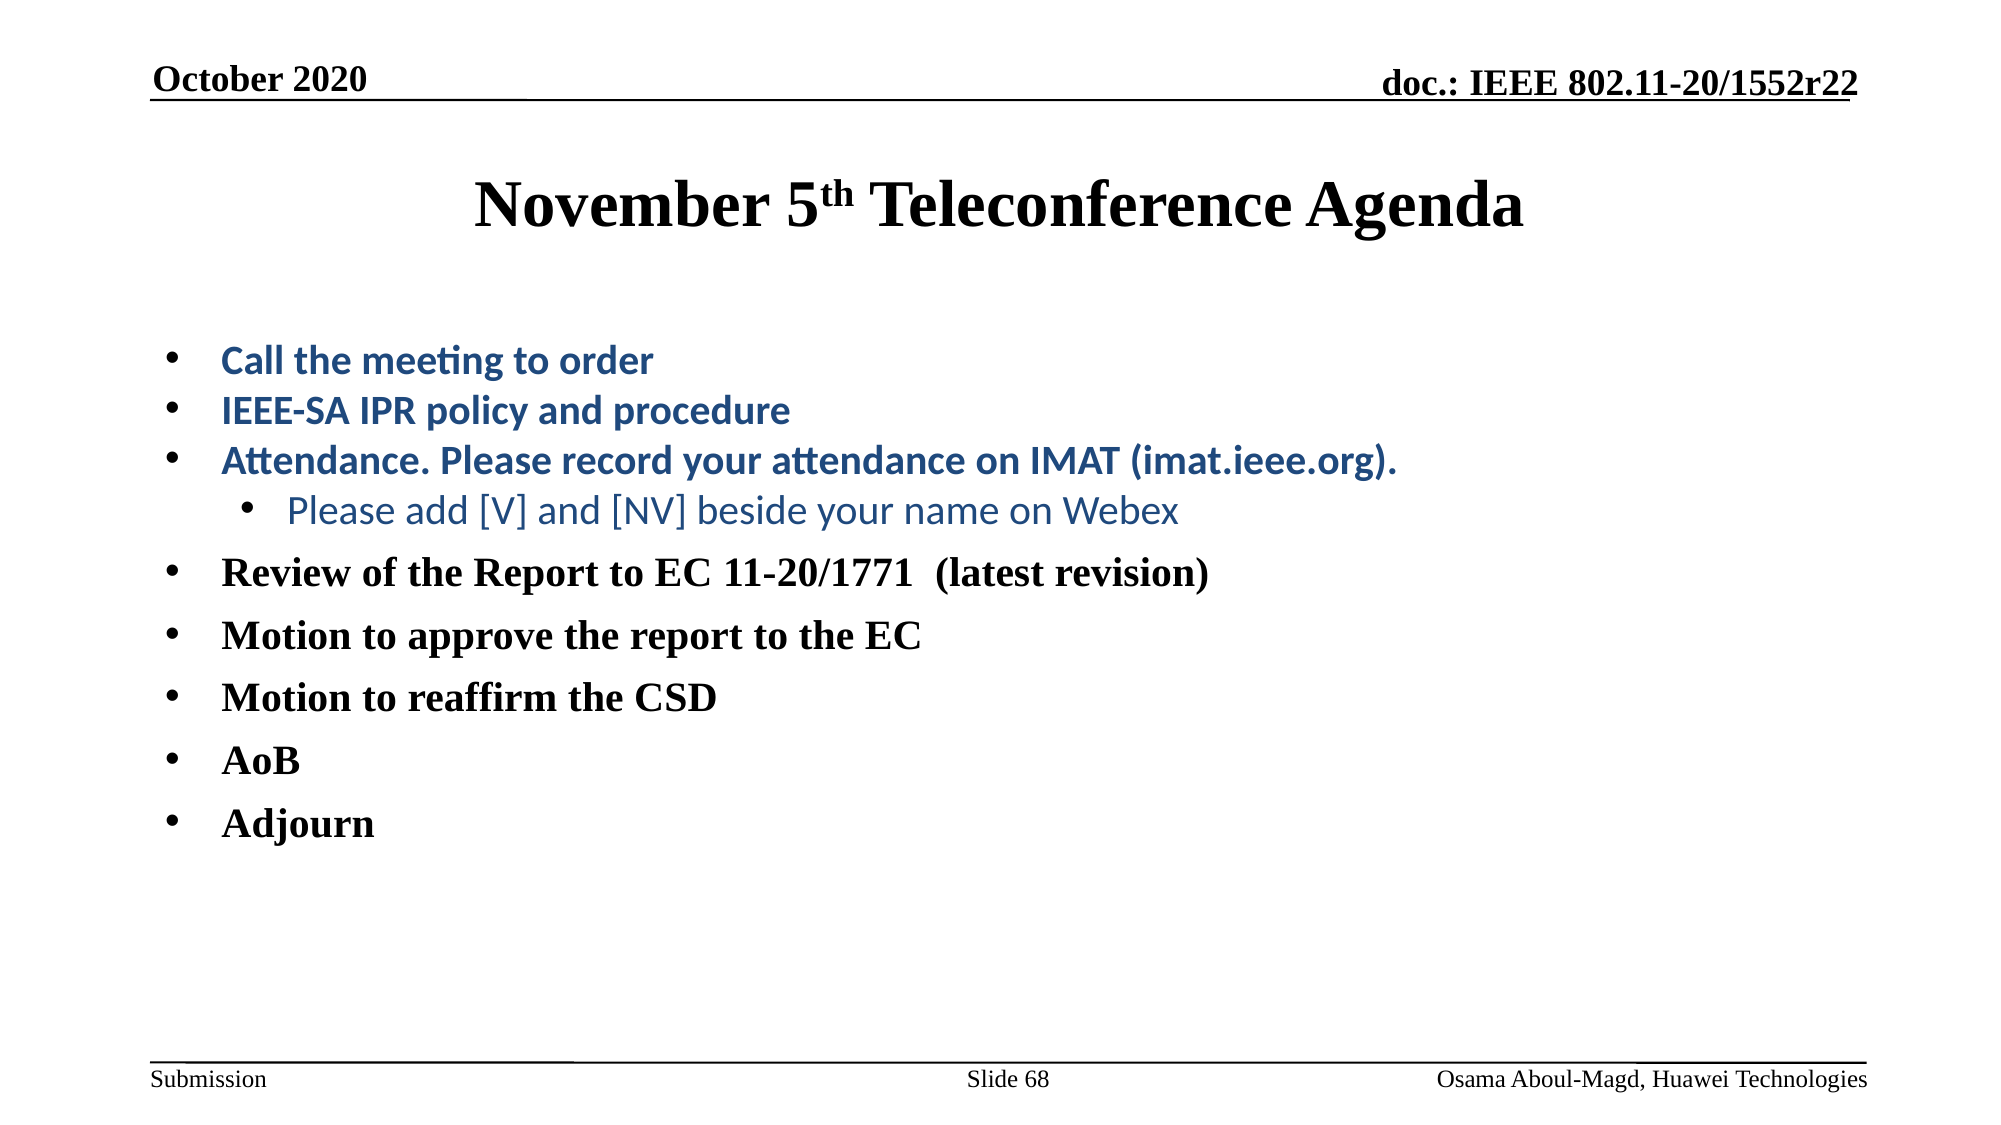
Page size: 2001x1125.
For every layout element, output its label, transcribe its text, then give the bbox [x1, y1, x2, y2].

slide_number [152, 54, 563, 100]
title November 5th Teleconference Agenda [149, 112, 1850, 288]
list Call the meeting to order IEEE-SA IPR policy and procedure Attendance. Please record your attendance on IMAT (imat.ieee.org). Please add [V] and [NV] beside your name on Webex Review of the Report to EC 11-20/1771 (latest revision) Motion to approve the report to the EC Motion to reaffirm the CSD AoB Adjourn [149, 324, 1850, 1000]
footer Osama Aboul-Magd, Huawei Technologies [1171, 1061, 1869, 1093]
slide_number Slide 68 [950, 1061, 1067, 1123]
